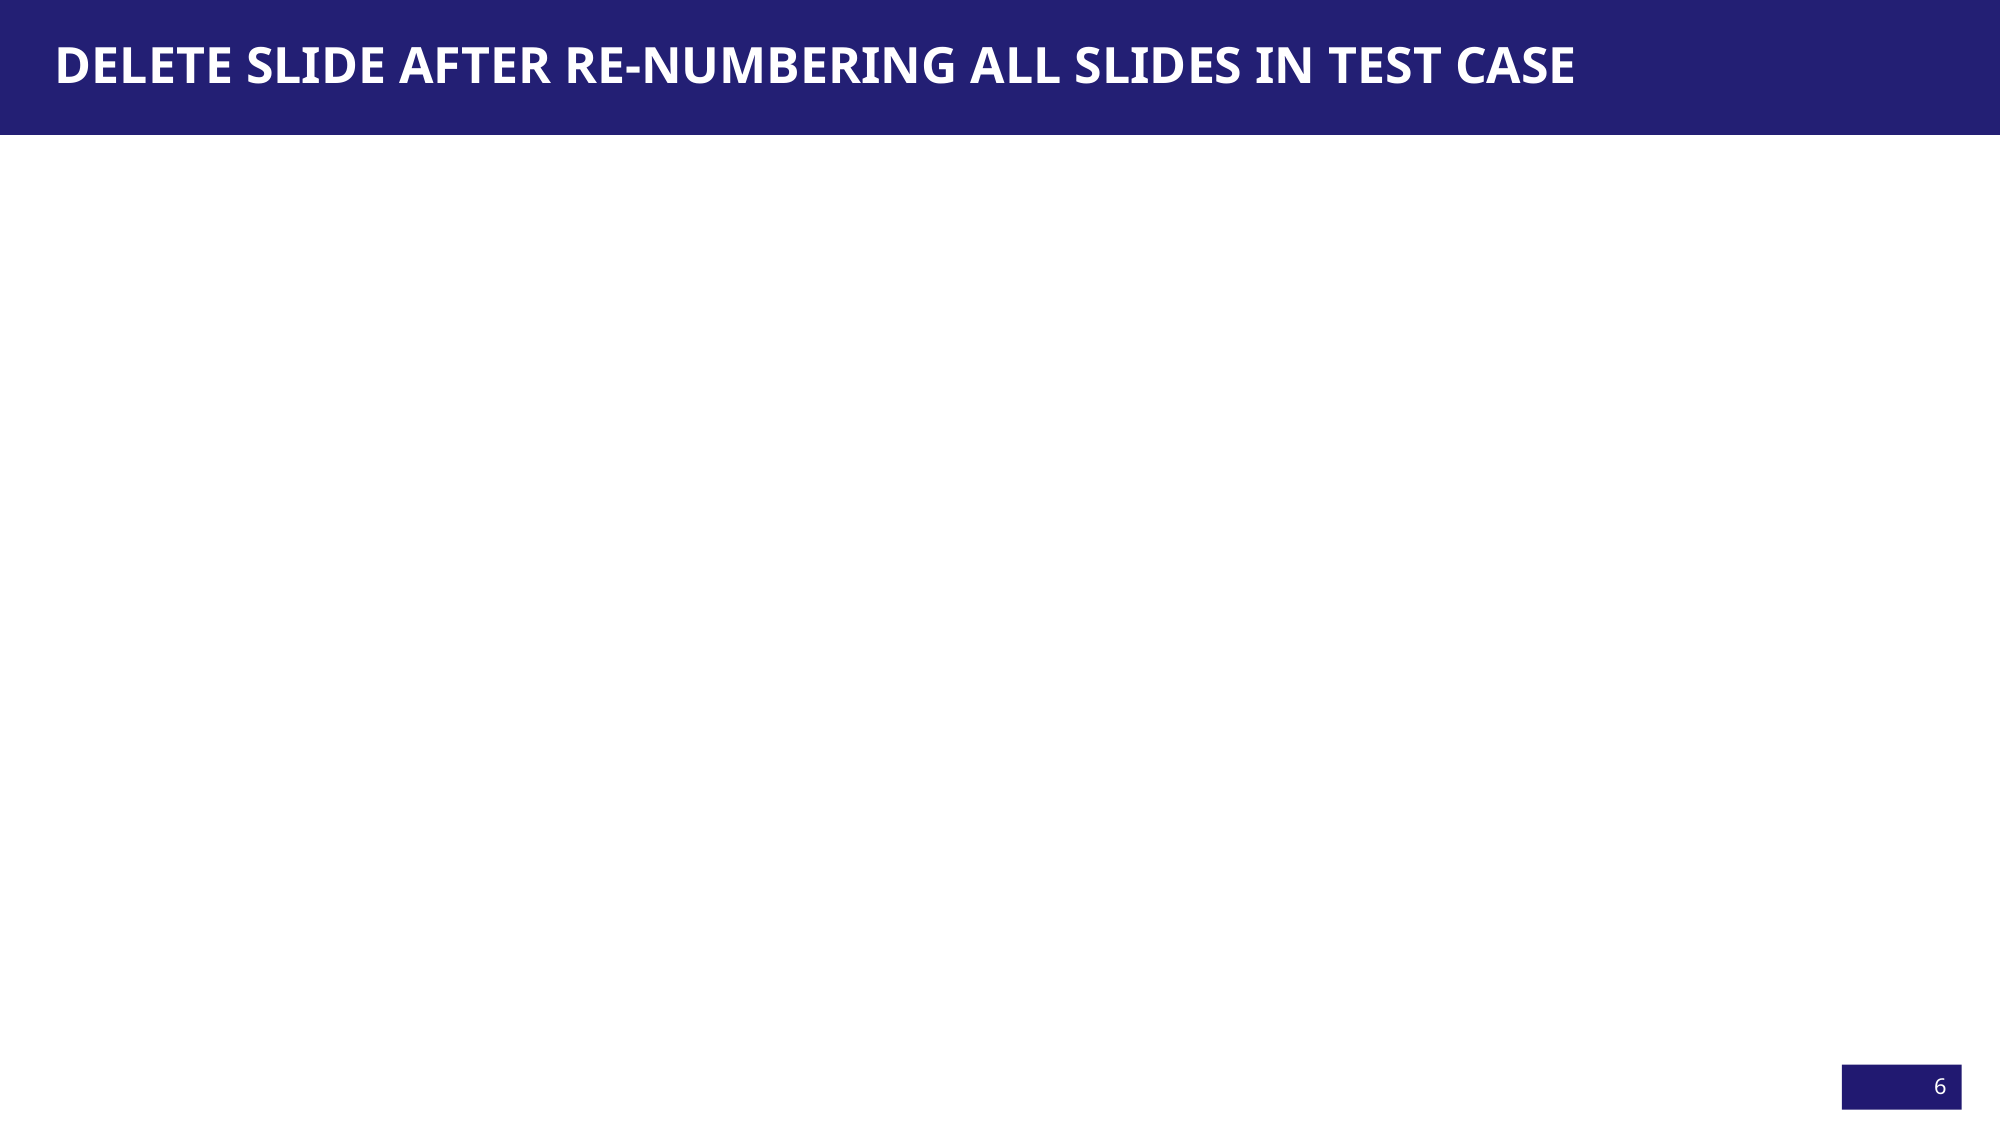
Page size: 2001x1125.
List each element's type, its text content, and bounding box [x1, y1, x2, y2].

title Delete slide after re-numbering all slides in test case [39, 15, 1960, 120]
